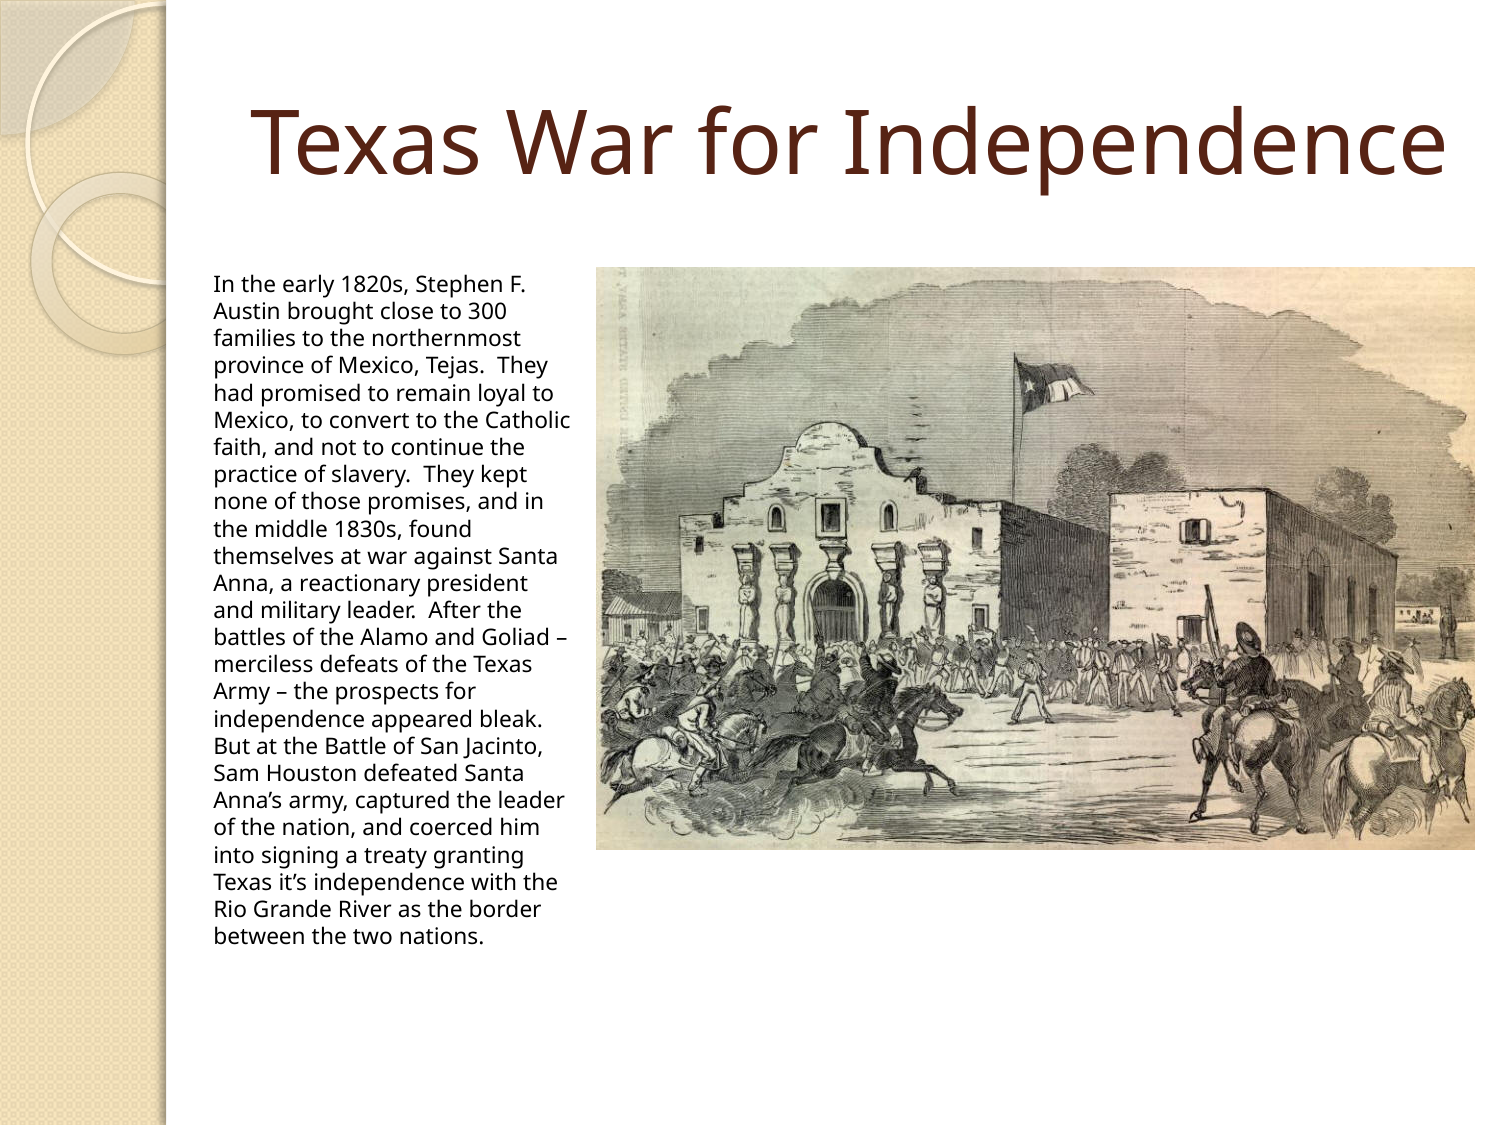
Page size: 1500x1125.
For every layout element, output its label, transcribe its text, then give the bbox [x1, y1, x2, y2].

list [596, 267, 1476, 851]
list In the early 1820s, Stephen F. Austin brought close to 300 families to the northernmost province of Mexico, Tejas. They had promised to remain loyal to Mexico, to convert to the Catholic faith, and not to continue the practice of slavery. They kept none of those promises, and in the middle 1830s, found themselves at war against Santa Anna, a reactionary president and military leader. After the battles of the Alamo and Goliad – merciless defeats of the Texas Army – the prospects for independence appeared bleak. But at the Battle of San Jacinto, Sam Houston defeated Santa Anna’s army, captured the leader of the nation, and coerced him into signing a treaty granting Texas it’s independence with the Rio Grande River as the border between the two nations. [187, 262, 588, 1000]
title Texas War for Independence [235, 45, 1466, 233]
